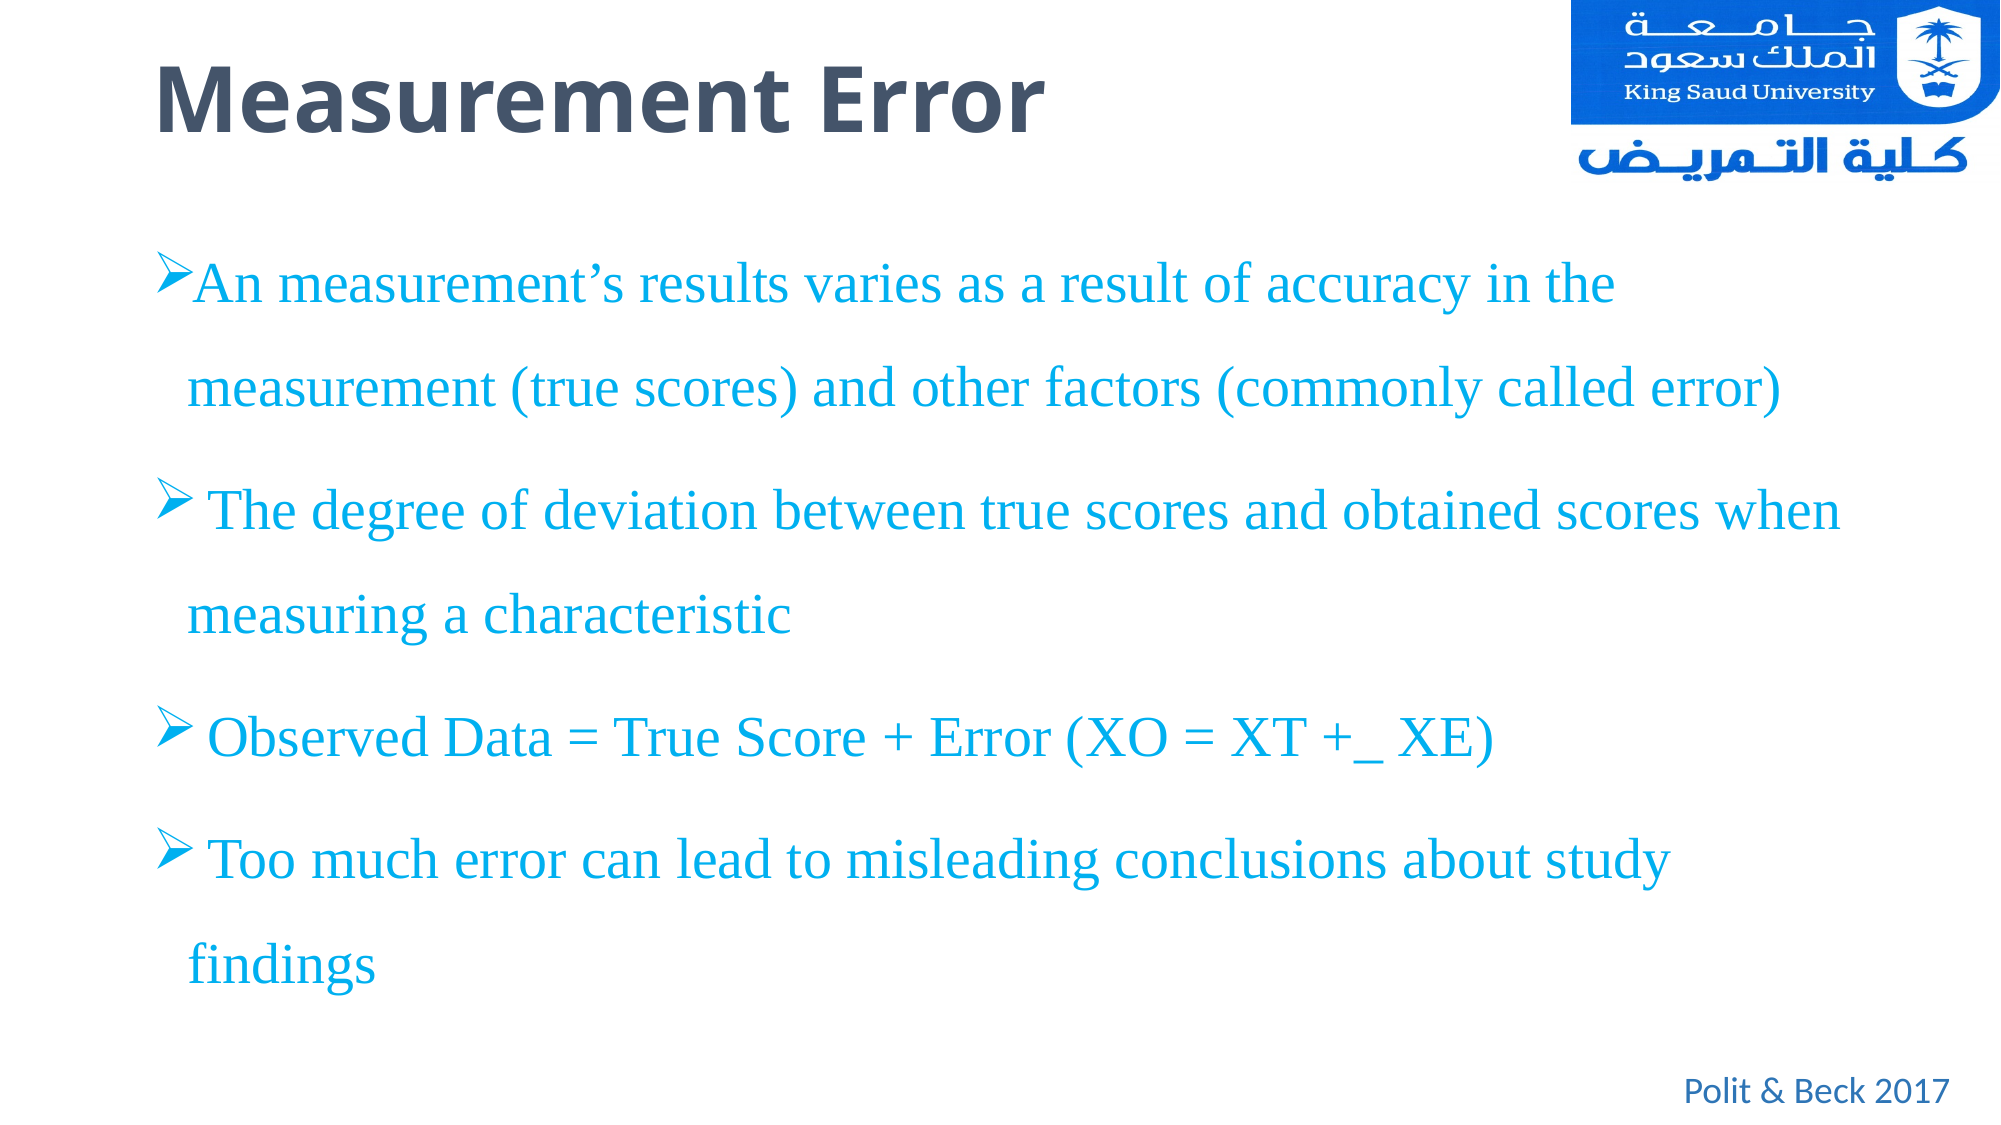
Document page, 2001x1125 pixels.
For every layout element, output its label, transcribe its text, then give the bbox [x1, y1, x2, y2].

list An measurement’s results varies as a result of accuracy in the measurement (true scores) and other factors (commonly called error) The degree of deviation between true scores and obtained scores when measuring a characteristic Observed Data = True Score + Error (XO = XT +_ XE) Too much error can lead to misleading conclusions about study findings [137, 202, 1863, 1077]
picture [1571, 0, 2000, 185]
text_box Polit & Beck 2017 [1668, 1058, 1966, 1118]
title Measurement Error [137, 22, 1571, 185]
